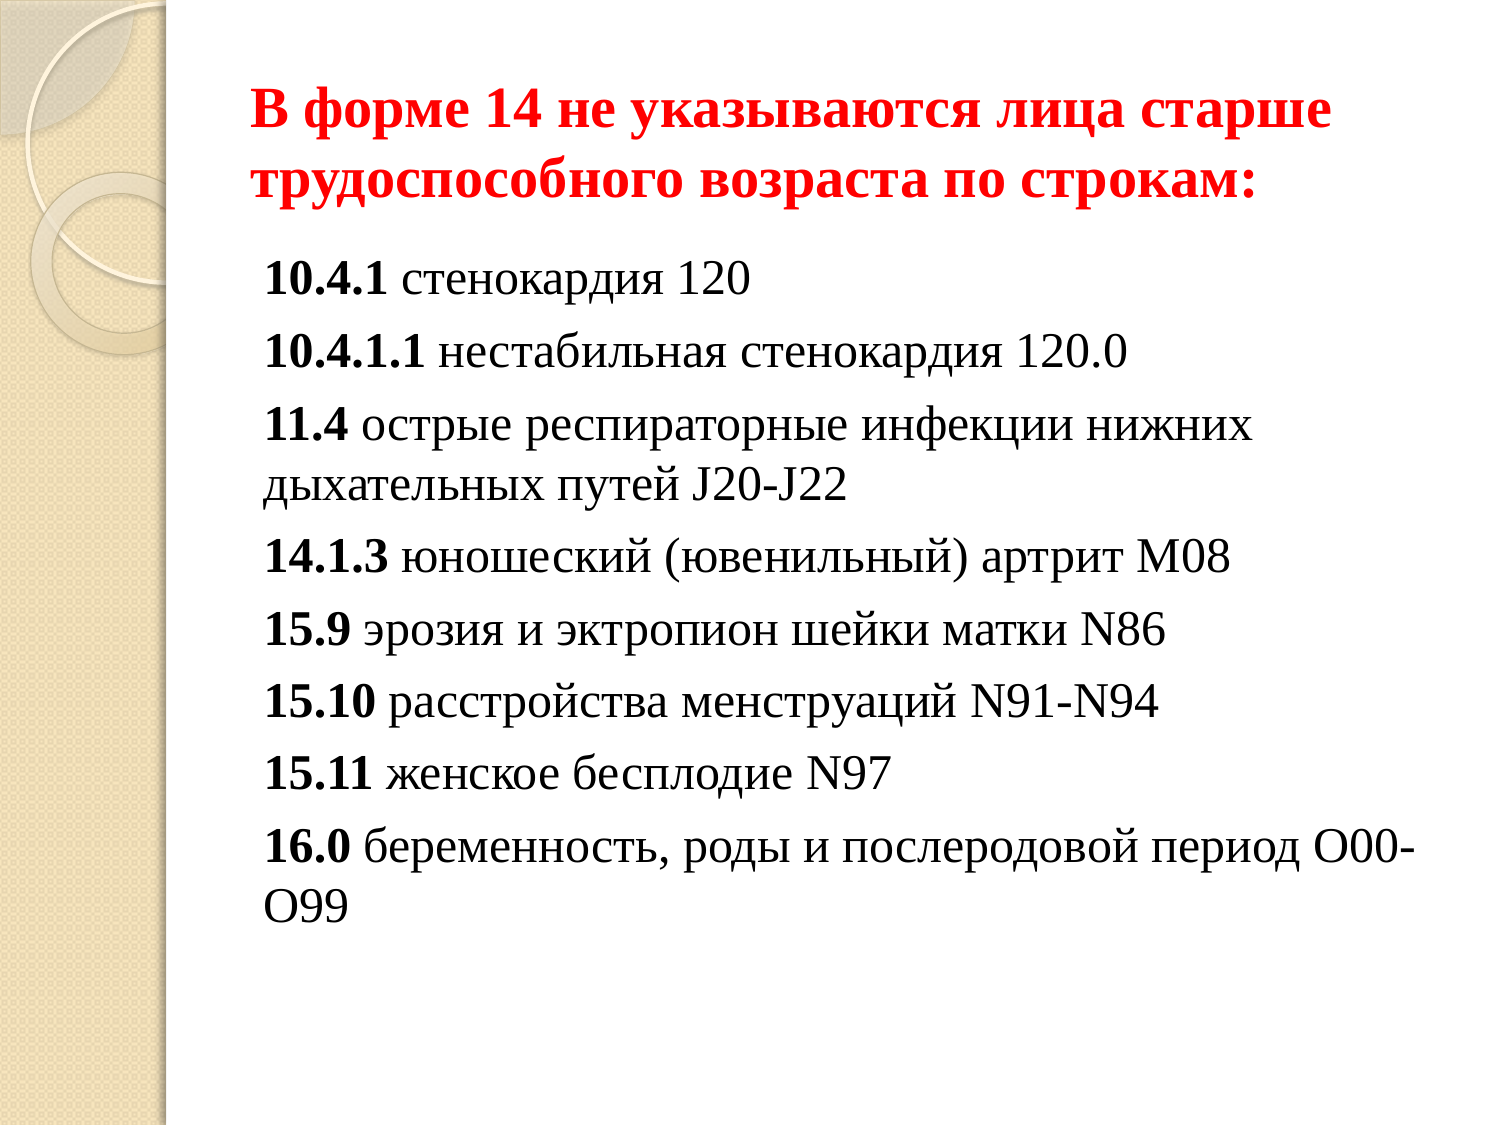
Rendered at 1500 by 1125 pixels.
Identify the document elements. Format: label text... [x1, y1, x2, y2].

title В форме 14 не указываются лица старше трудоспособного возраста по строкам: [235, 45, 1466, 233]
list 10.4.1 стенокардия 120 10.4.1.1 нестабильная стенокардия 120.0 11.4 острые респираторные инфекции нижних дыхательных путей J20-J22 14.1.3 юношеский (ювенильный) артрит М08 15.9 эрозия и эктропион шейки матки N86 15.10 расстройства менструаций N91-N94 15.11 женское бесплодие N97 16.0 беременность, роды и послеродовой период О00-О99 [235, 237, 1466, 1025]
